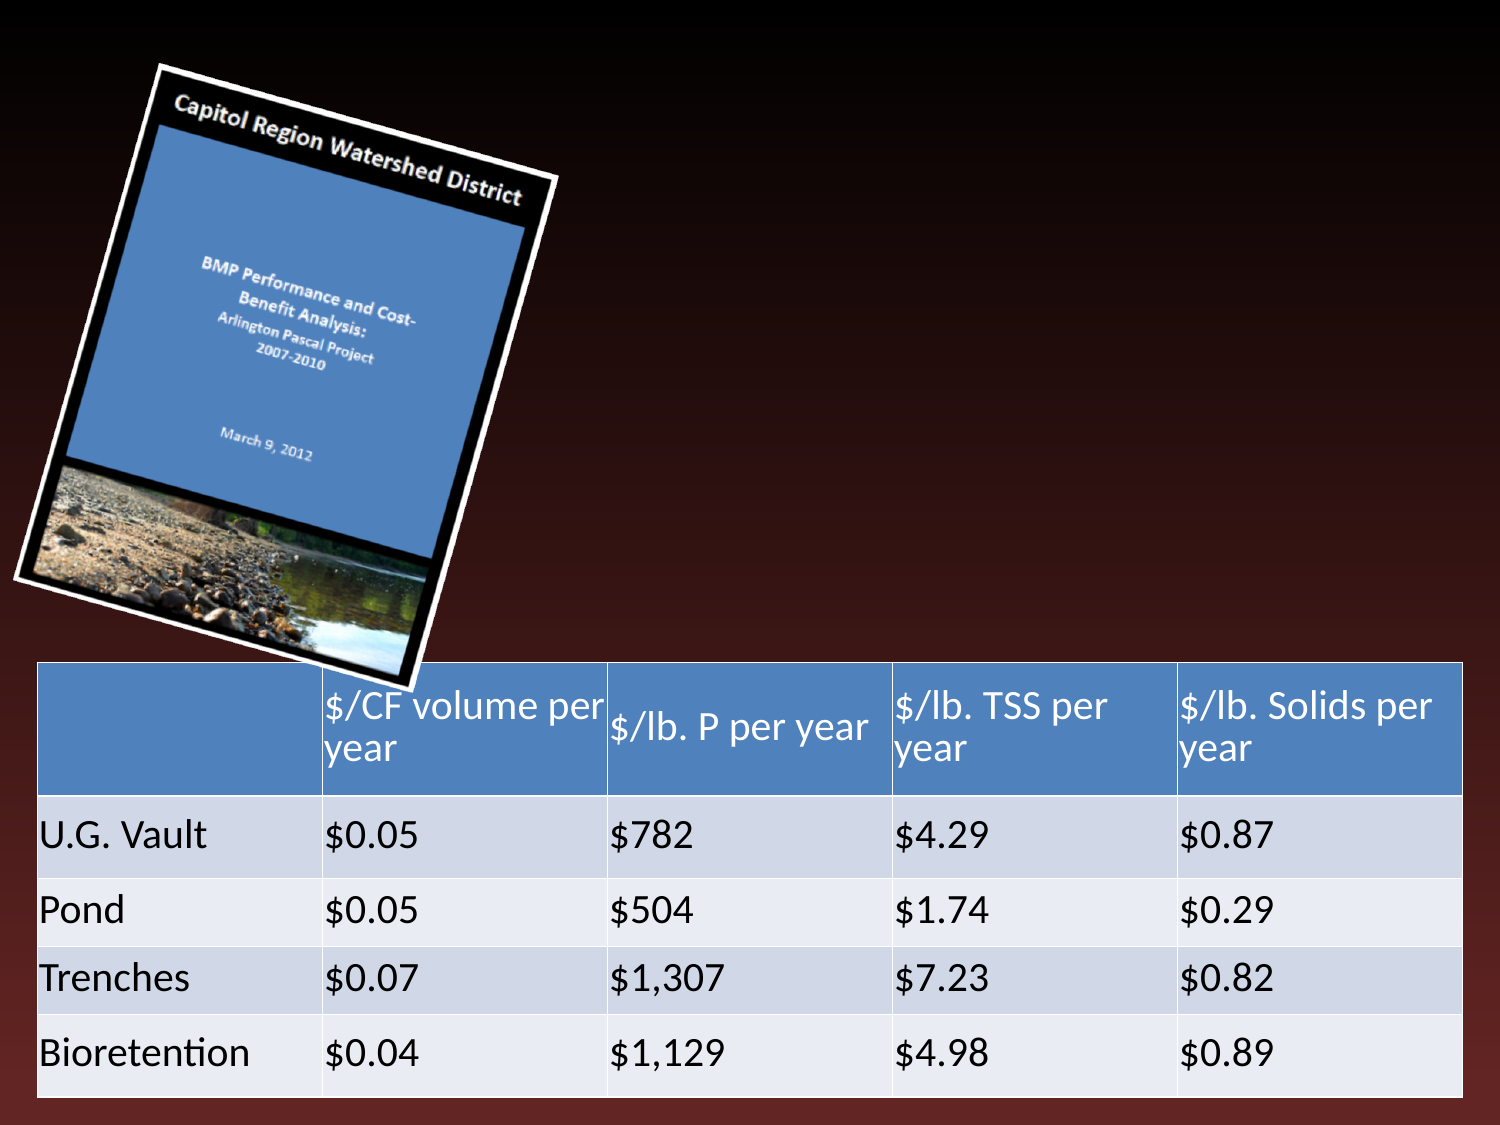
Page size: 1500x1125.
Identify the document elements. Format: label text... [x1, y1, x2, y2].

table_cell $7.23 [893, 947, 1177, 1014]
table_cell $4.29 [893, 797, 1177, 878]
table_cell Trenches [38, 947, 322, 1014]
table_cell $0.04 [323, 1015, 607, 1096]
table_cell $1,307 [608, 947, 892, 1014]
table_header [38, 663, 322, 795]
table_cell $4.98 [893, 1015, 1177, 1096]
table_header $/lb. P per year [608, 663, 892, 795]
table_cell $0.07 [323, 947, 607, 1014]
table_cell $1.74 [893, 879, 1177, 946]
table_cell $1,129 [608, 1015, 892, 1096]
table_cell Bioretention [38, 1015, 322, 1096]
table_cell $504 [608, 879, 892, 946]
table_cell U.G. Vault [38, 797, 322, 878]
table_header $/lb. Solids per year [1178, 663, 1462, 795]
table_header $/lb. TSS per year [893, 663, 1177, 795]
table_header $/CF volume per year [323, 663, 607, 795]
table_cell $0.05 [323, 797, 607, 878]
table_cell $0.89 [1178, 1015, 1462, 1096]
table_cell $0.87 [1178, 797, 1462, 878]
table_cell $782 [608, 797, 892, 878]
table_cell Pond [38, 879, 322, 946]
table_cell $0.05 [323, 879, 607, 946]
table_cell $0.29 [1178, 879, 1462, 946]
table_cell $0.82 [1178, 947, 1462, 1014]
picture [14, 64, 558, 692]
